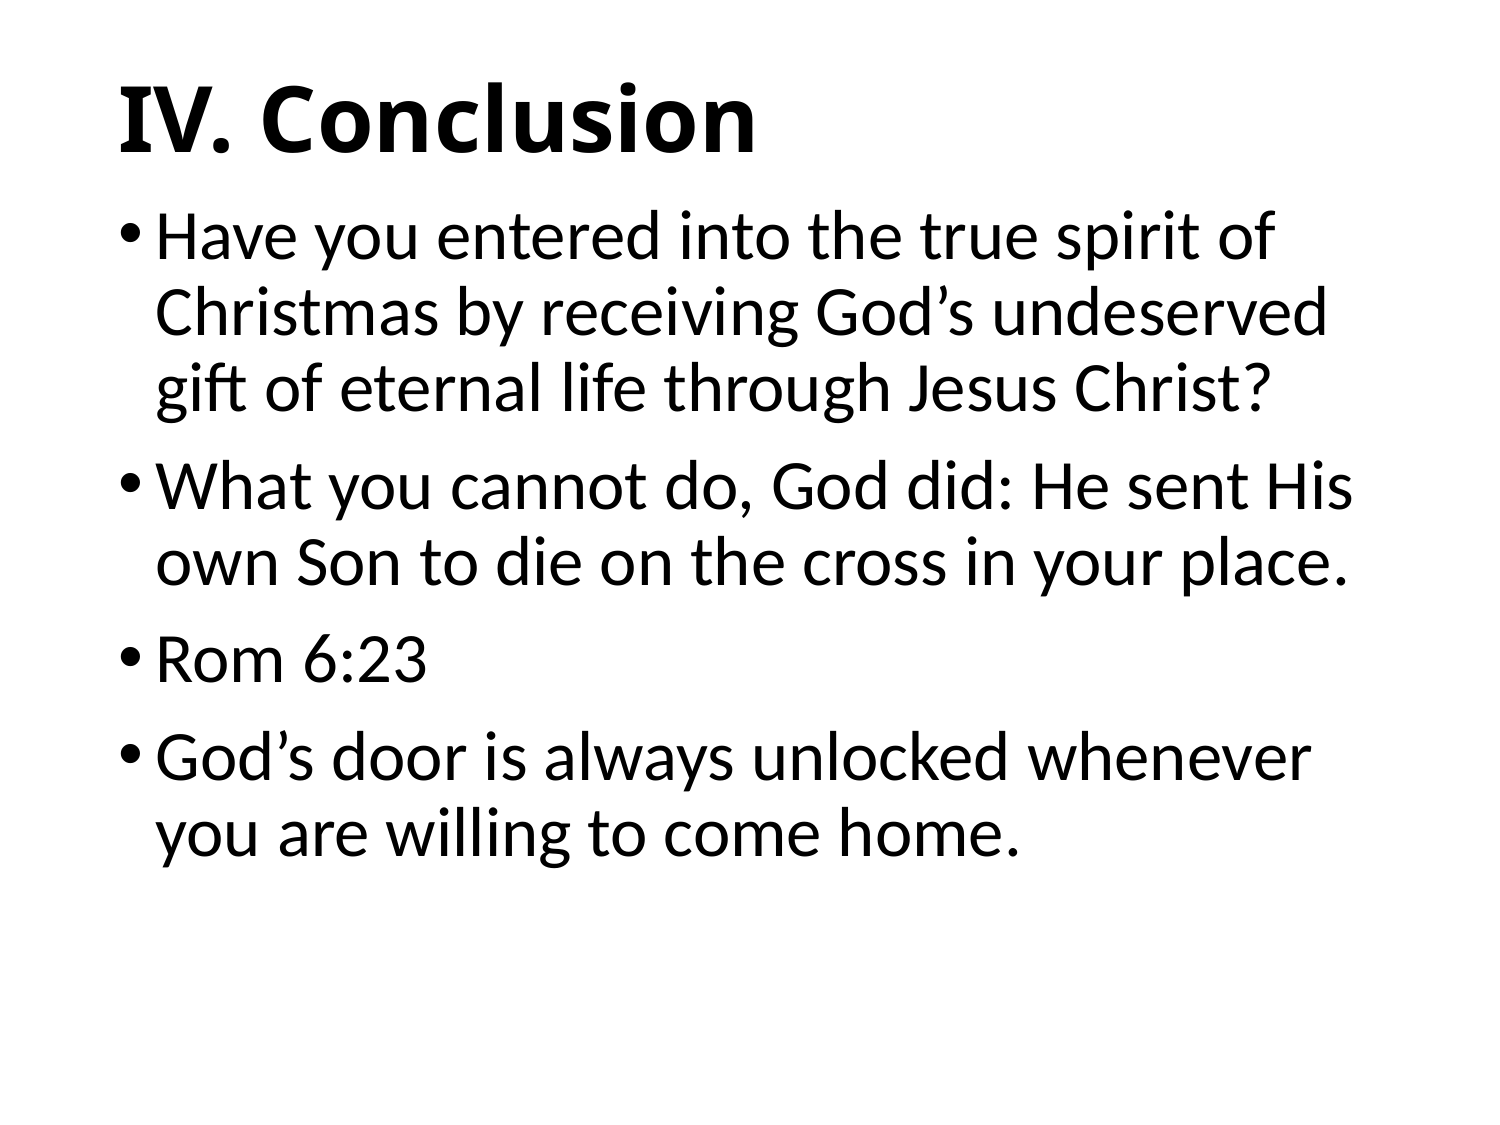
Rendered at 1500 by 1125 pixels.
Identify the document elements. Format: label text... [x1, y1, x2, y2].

list Have you entered into the true spirit of Christmas by receiving God’s undeserved gift of eternal life through Jesus Christ? What you cannot do, God did: He sent His own Son to die on the cross in your place. Rom 6:23 God’s door is always unlocked whenever you are willing to come home. [103, 190, 1452, 810]
title IV. Conclusion [103, 40, 1397, 190]
